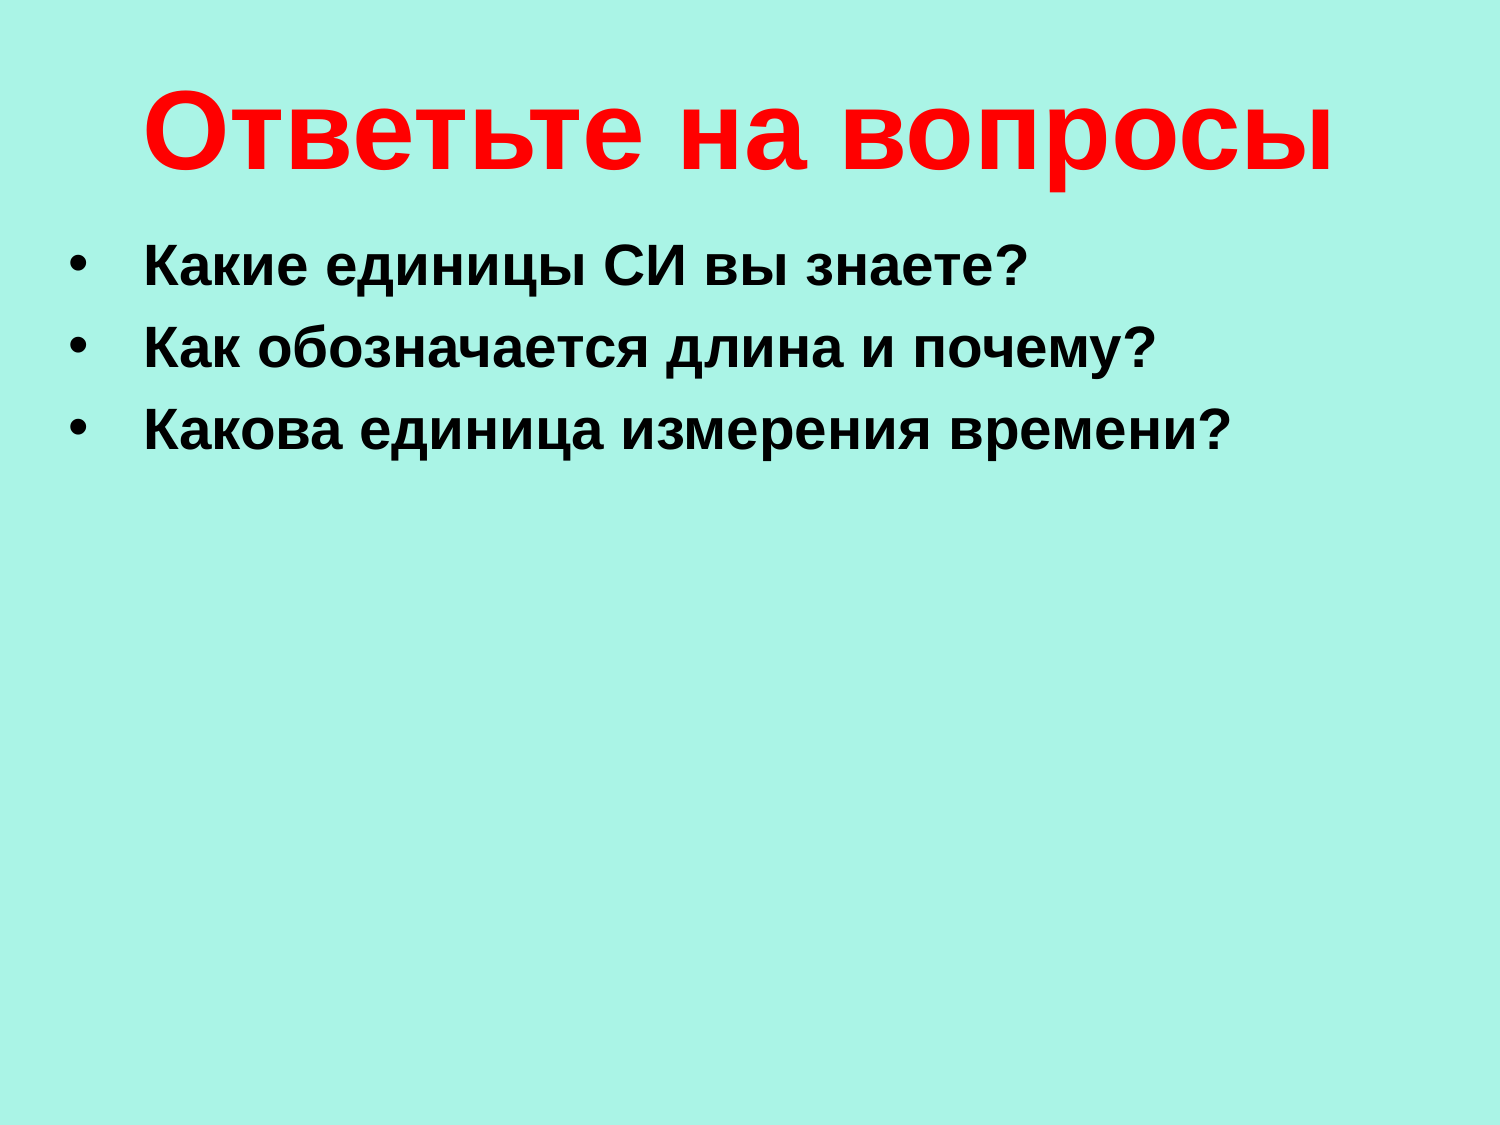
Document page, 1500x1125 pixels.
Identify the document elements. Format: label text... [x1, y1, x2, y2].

title Ответьте на вопросы [64, 31, 1415, 219]
list Какие единицы СИ вы знаете? Как обозначается длина и почему? Какова единица измерения времени? [53, 220, 1447, 1083]
